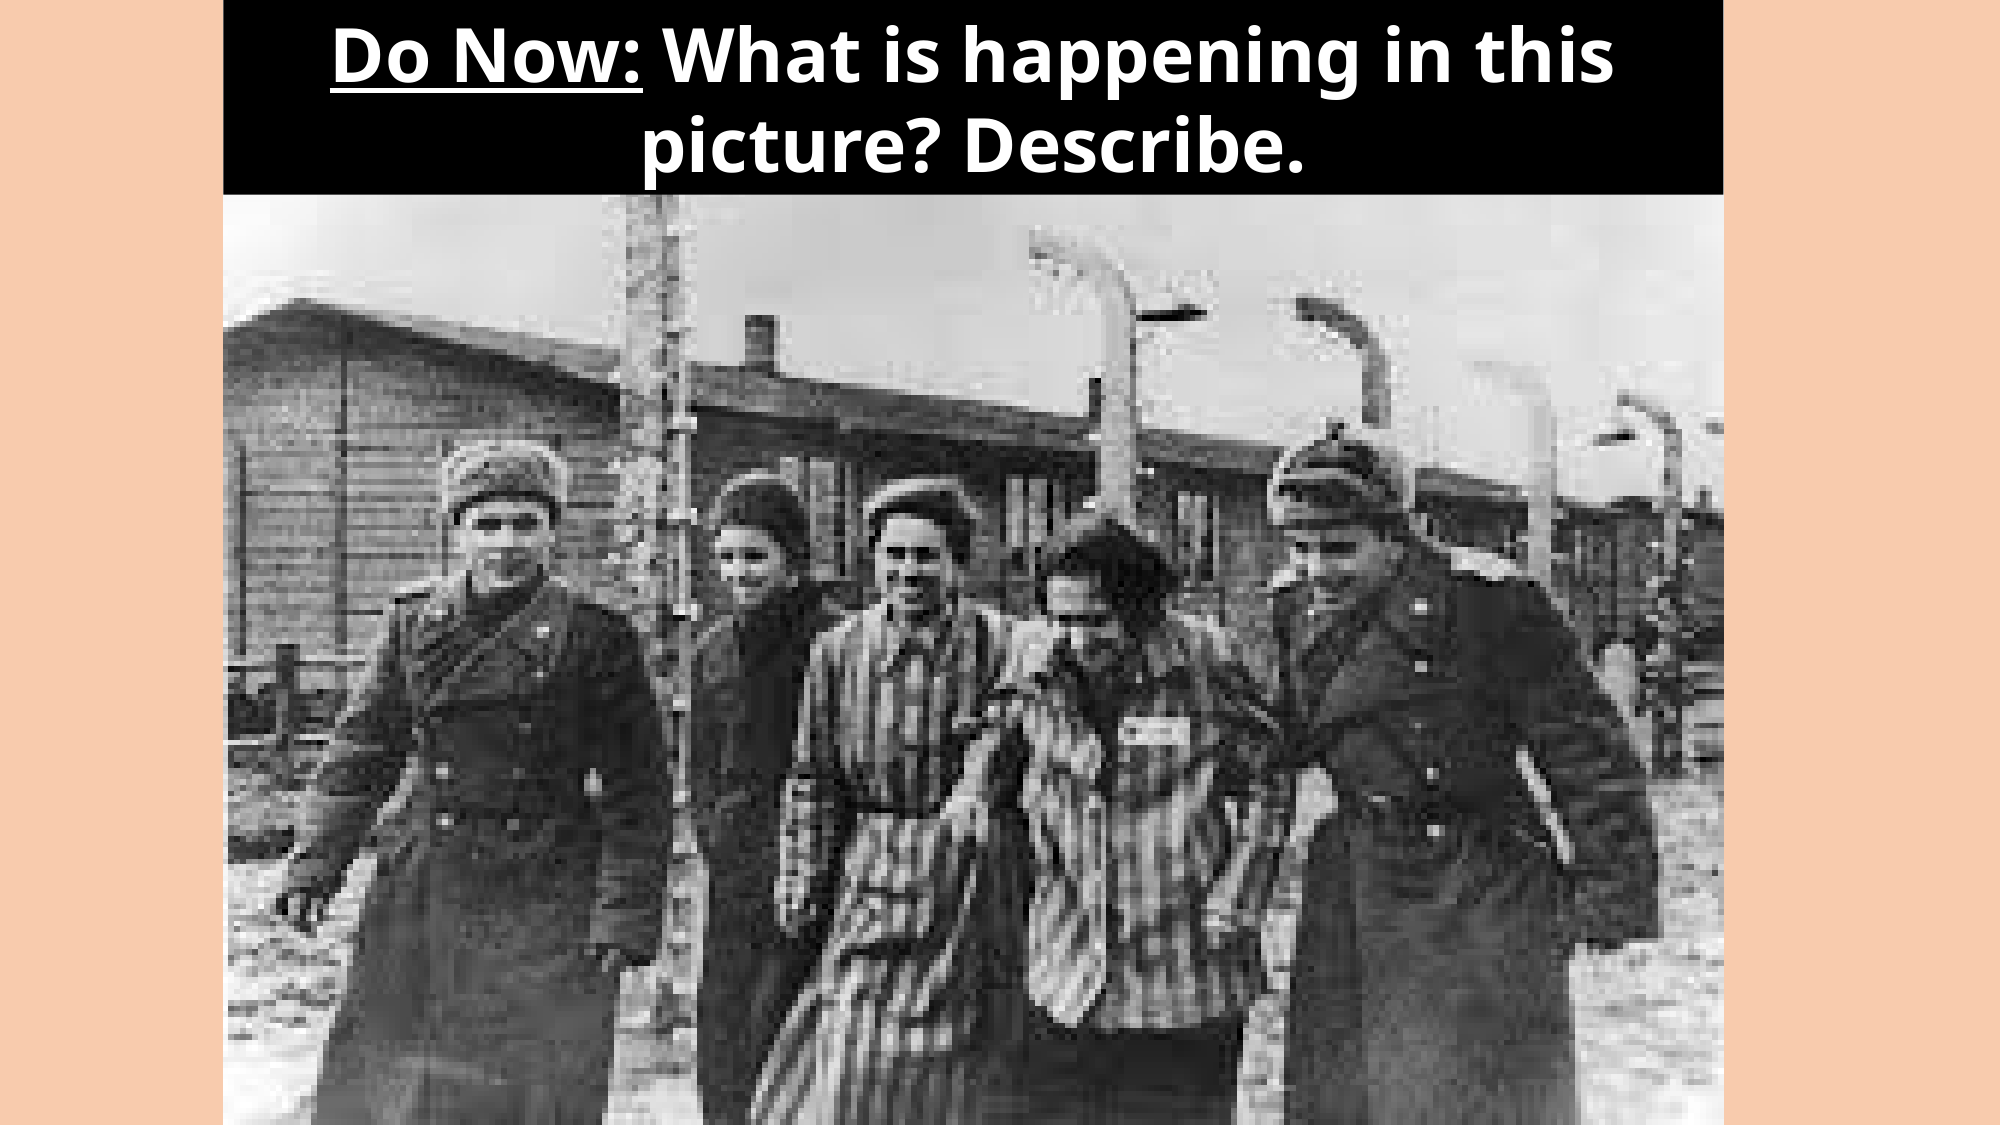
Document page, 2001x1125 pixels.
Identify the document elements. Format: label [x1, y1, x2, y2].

picture [223, 0, 1724, 1125]
